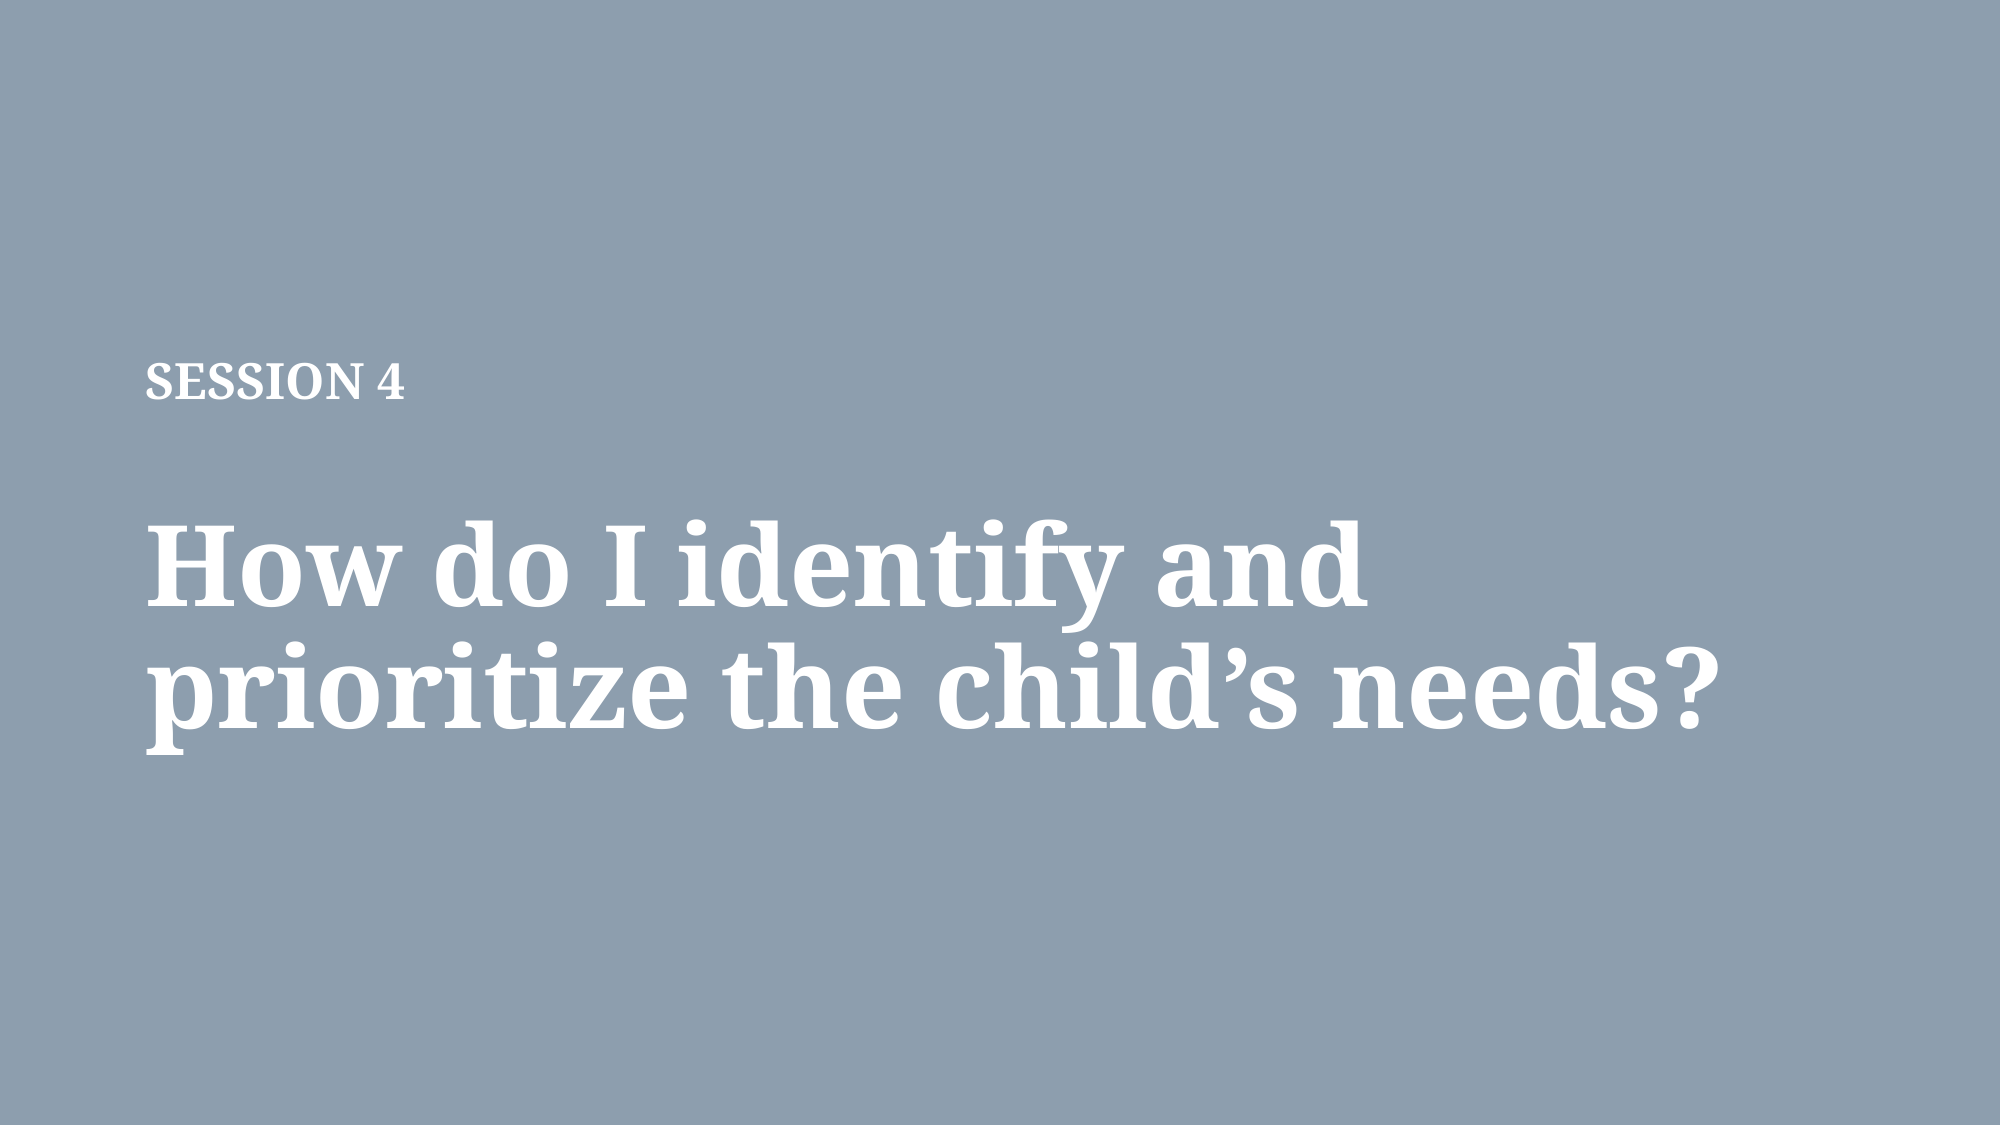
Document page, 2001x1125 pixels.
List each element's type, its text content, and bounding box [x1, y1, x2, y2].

text_box SESSION 4 How do I identify and prioritize the child’s needs? [130, 508, 1792, 601]
